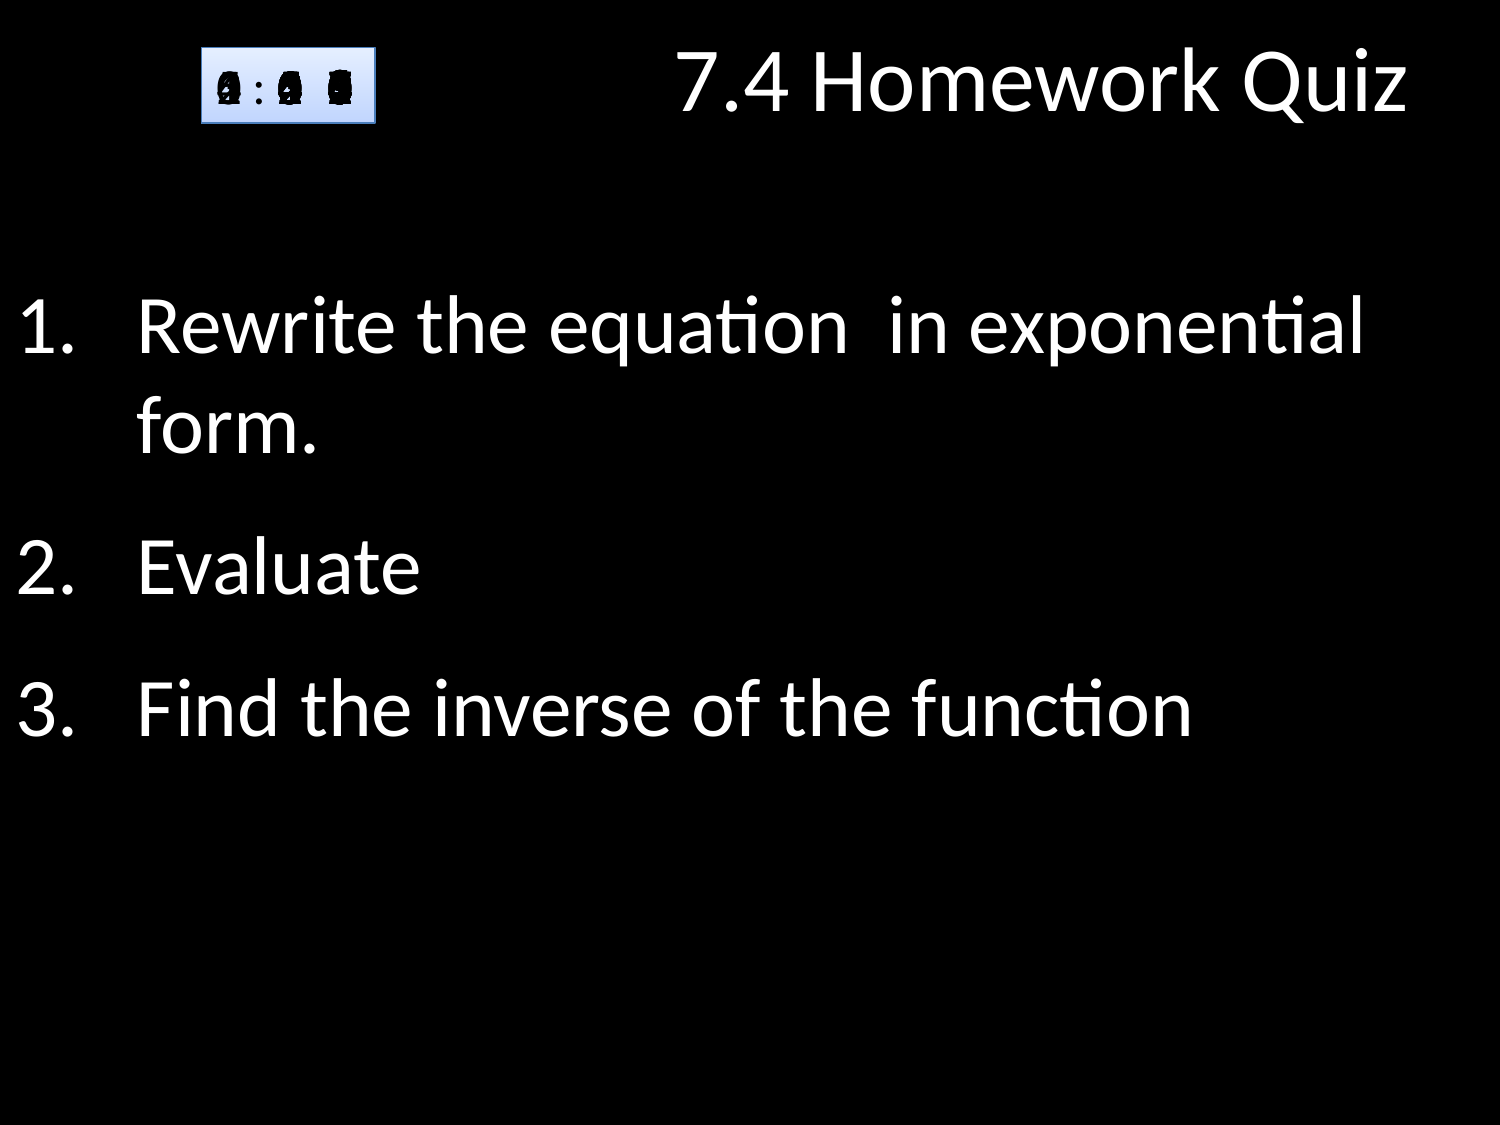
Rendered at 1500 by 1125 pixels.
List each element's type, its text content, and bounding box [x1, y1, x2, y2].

text_box 0 [262, 47, 312, 123]
text_box [201, 47, 376, 124]
text_box : [252, 47, 262, 123]
text_box 0 [201, 47, 252, 123]
text_box 9 [312, 47, 363, 123]
title 7.4 Homework Quiz [75, 0, 1425, 150]
